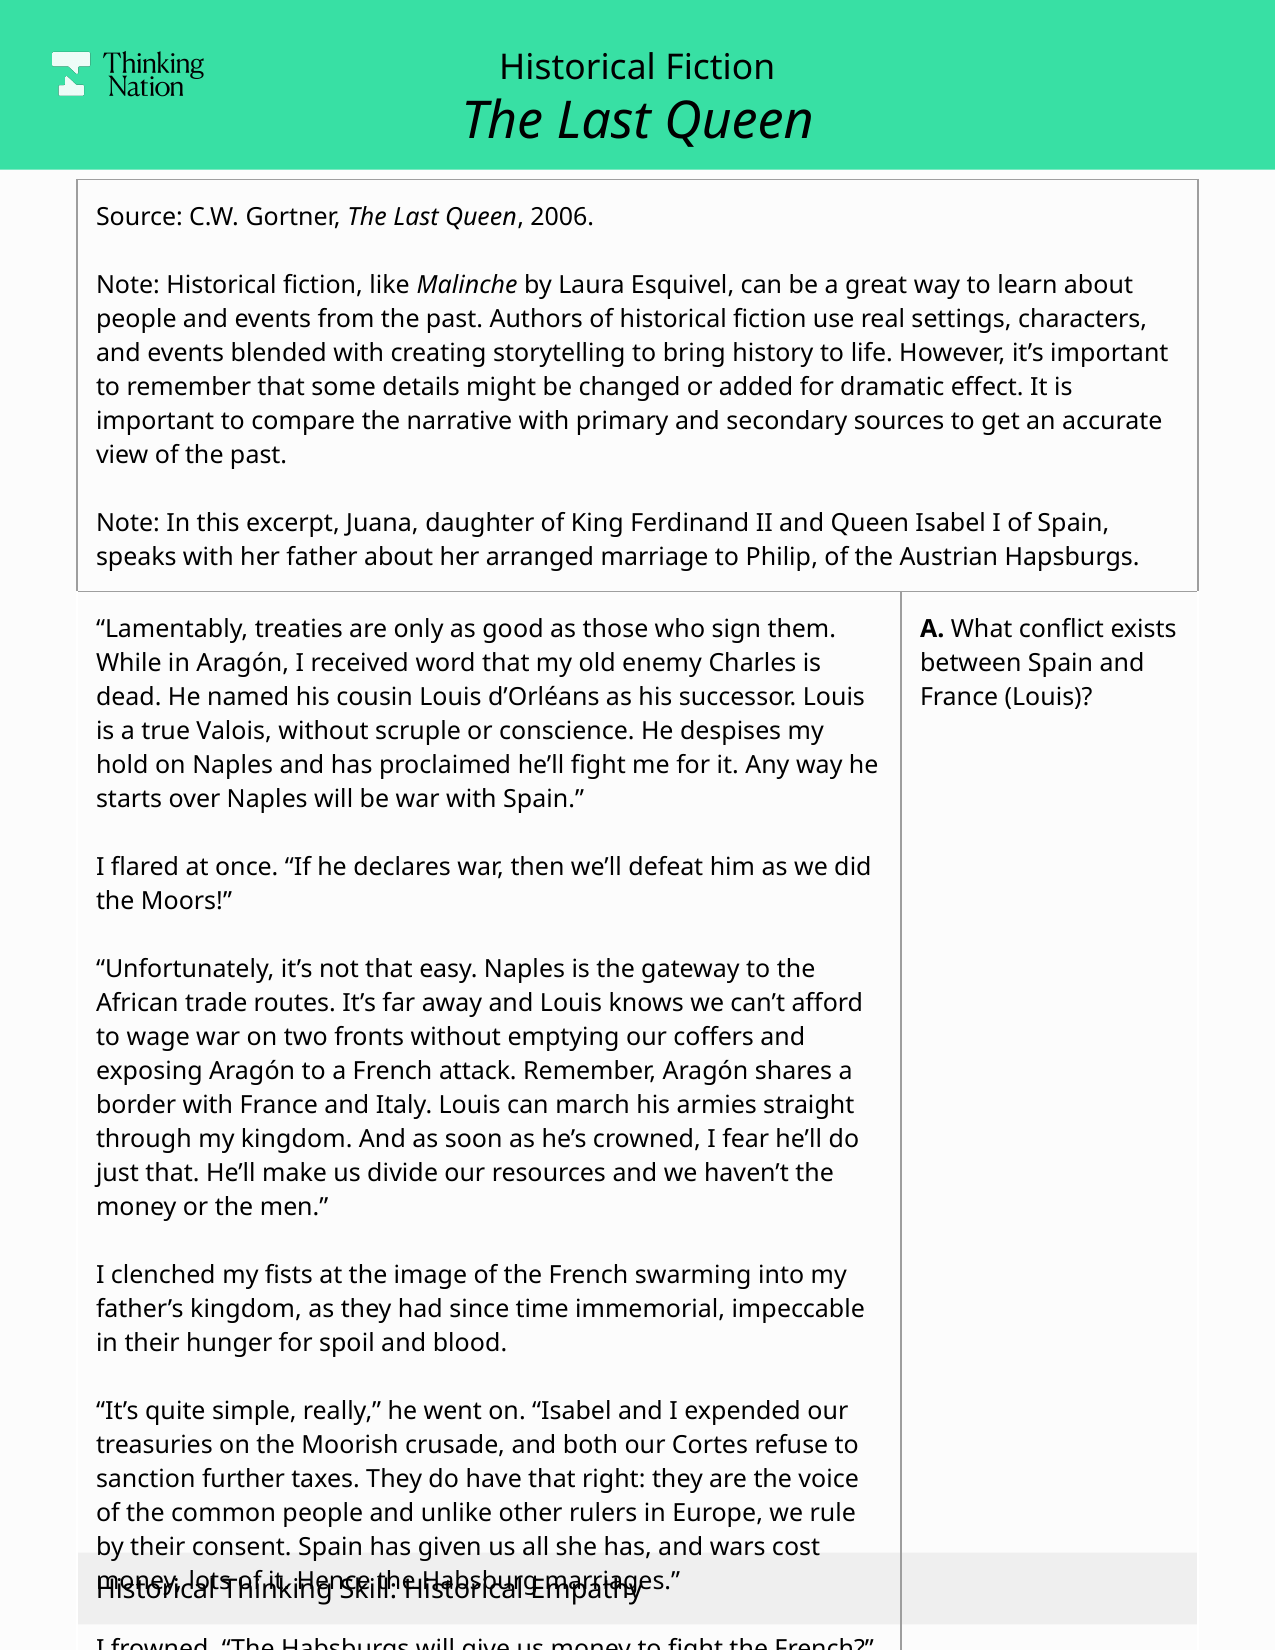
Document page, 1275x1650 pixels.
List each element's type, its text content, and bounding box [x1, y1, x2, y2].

table_cell A. What conflict exists between Spain and France (Louis)? [902, 592, 1197, 1650]
table_cell “Lamentably, treaties are only as good as those who sign them. While in Aragón, I received word that my old enemy Charles is dead. He named his cousin Louis d’Orléans as his successor. Louis is a true Valois, without scruple or conscience. He despises my hold on Naples and has proclaimed he’ll fight me for it. Any way he starts over Naples will be war with Spain.” I flared at once. “If he declares war, then we’ll defeat him as we did the Moors!” “Unfortunately, it’s not that easy. Naples is the gateway to the African trade routes. It’s far away and Louis knows we can’t afford to wage war on two fronts without emptying our coffers and exposing Aragón to a French attack. Remember, Aragón shares a border with France and Italy. Louis can march his armies straight through my kingdom. And as soon as he’s crowned, I fear he’ll do just that. He’ll make us divide our resources and we haven’t the money or the men.” I clenched my fists at the image of the French swarming into my father’s kingdom, as they had since time immemorial, impeccable in their hunger for spoil and blood. “It’s quite simple, really,” he went on. “Isabel and I expended our treasuries on the Moorish crusade, and both our Cortes refuse to sanction further taxes. They do have that right: they are the voice of the common people and unlike other rulers in Europe, we rule by their consent. Spain has given us all she has, and wars cost money, lots of it. Hence the Habsburg marriages.” I frowned. “The Habsburgs will give us money to fight the French?” [78, 592, 900, 1650]
table_header Source: C.W. Gortner, The Last Queen, 2006. Note: Historical fiction, like Malinche by Laura Esquivel, can be a great way to learn about people and events from the past. Authors of historical fiction use real settings, characters, and events blended with creating storytelling to bring history to life. However, it’s important to remember that some details might be changed or added for dramatic effect. It is important to compare the narrative with primary and secondary sources to get an accurate view of the past. Note: In this excerpt, Juana, daughter of King Ferdinand II and Queen Isabel I of Spain, speaks with her father about her arranged marriage to Philip, of the Austrian Hapsburgs. [78, 180, 1197, 591]
text_box Historical Fiction The Last Queen [0, 0, 1275, 170]
picture [35, 37, 210, 110]
